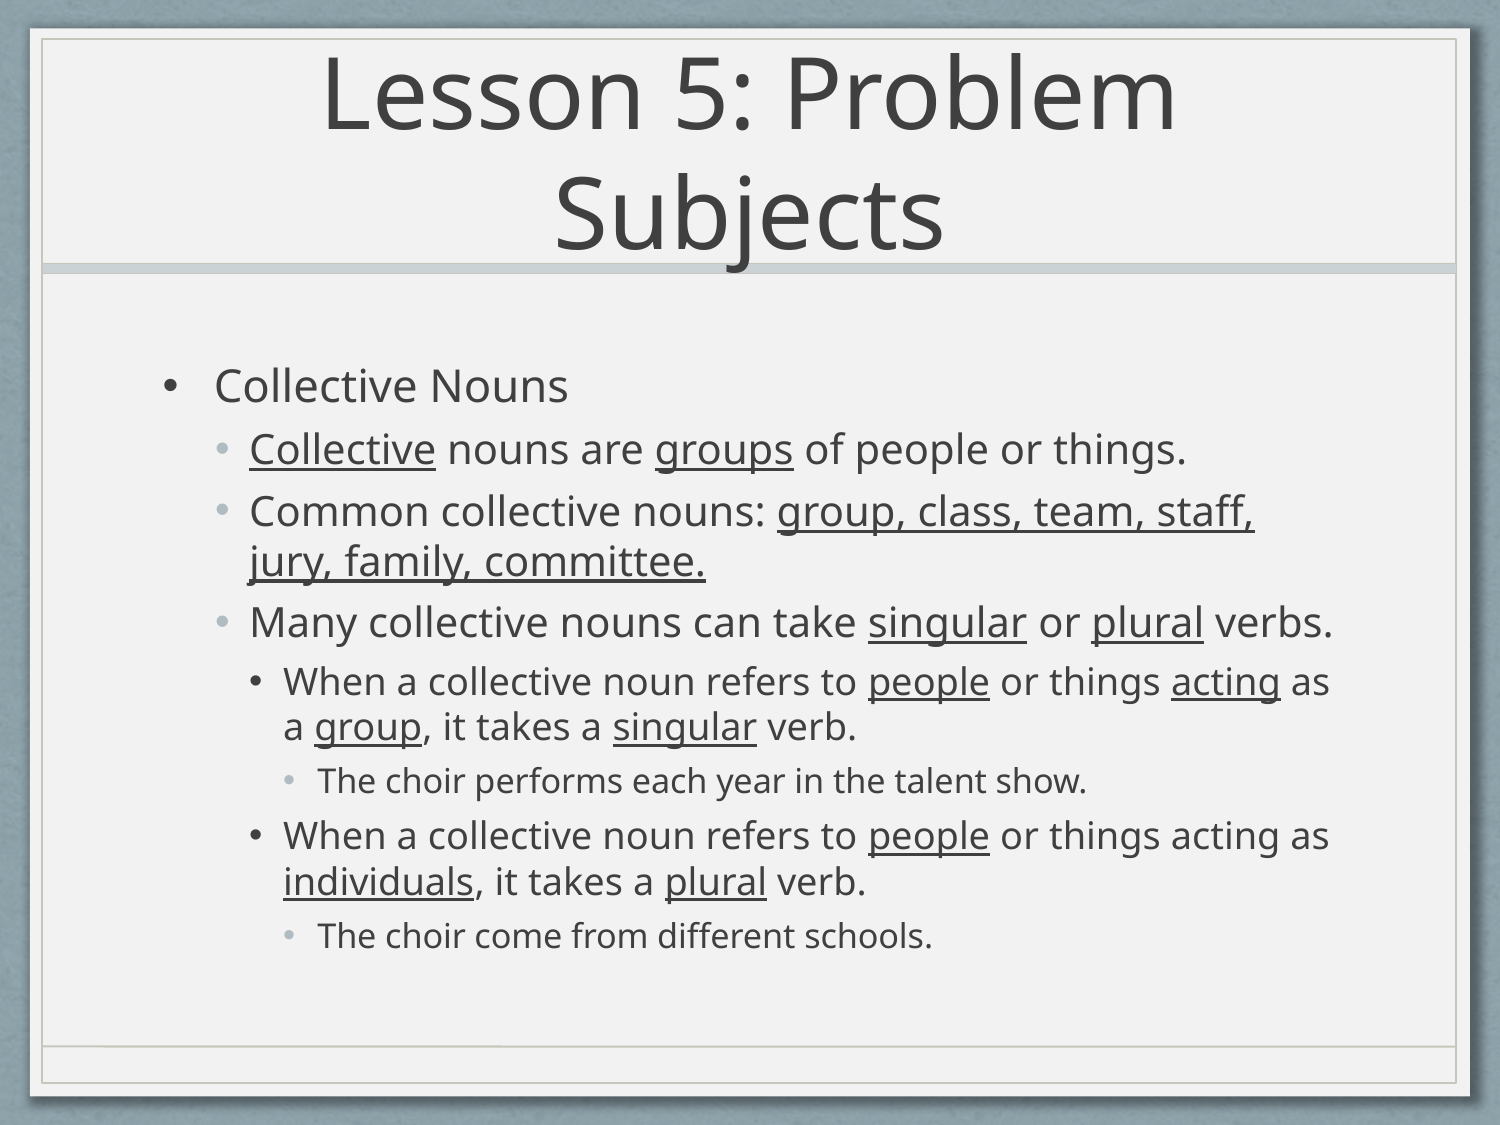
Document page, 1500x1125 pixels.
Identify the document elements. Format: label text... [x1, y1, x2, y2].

title Lesson 5: Problem Subjects [147, 40, 1353, 260]
list Collective Nouns Collective nouns are groups of people or things. Common collective nouns: group, class, team, staff, jury, family, committee. Many collective nouns can take singular or plural verbs. When a collective noun refers to people or things acting as a group, it takes a singular verb. The choir performs each year in the talent show. When a collective noun refers to people or things acting as individuals, it takes a plural verb. The choir come from different schools. [147, 350, 1353, 995]
